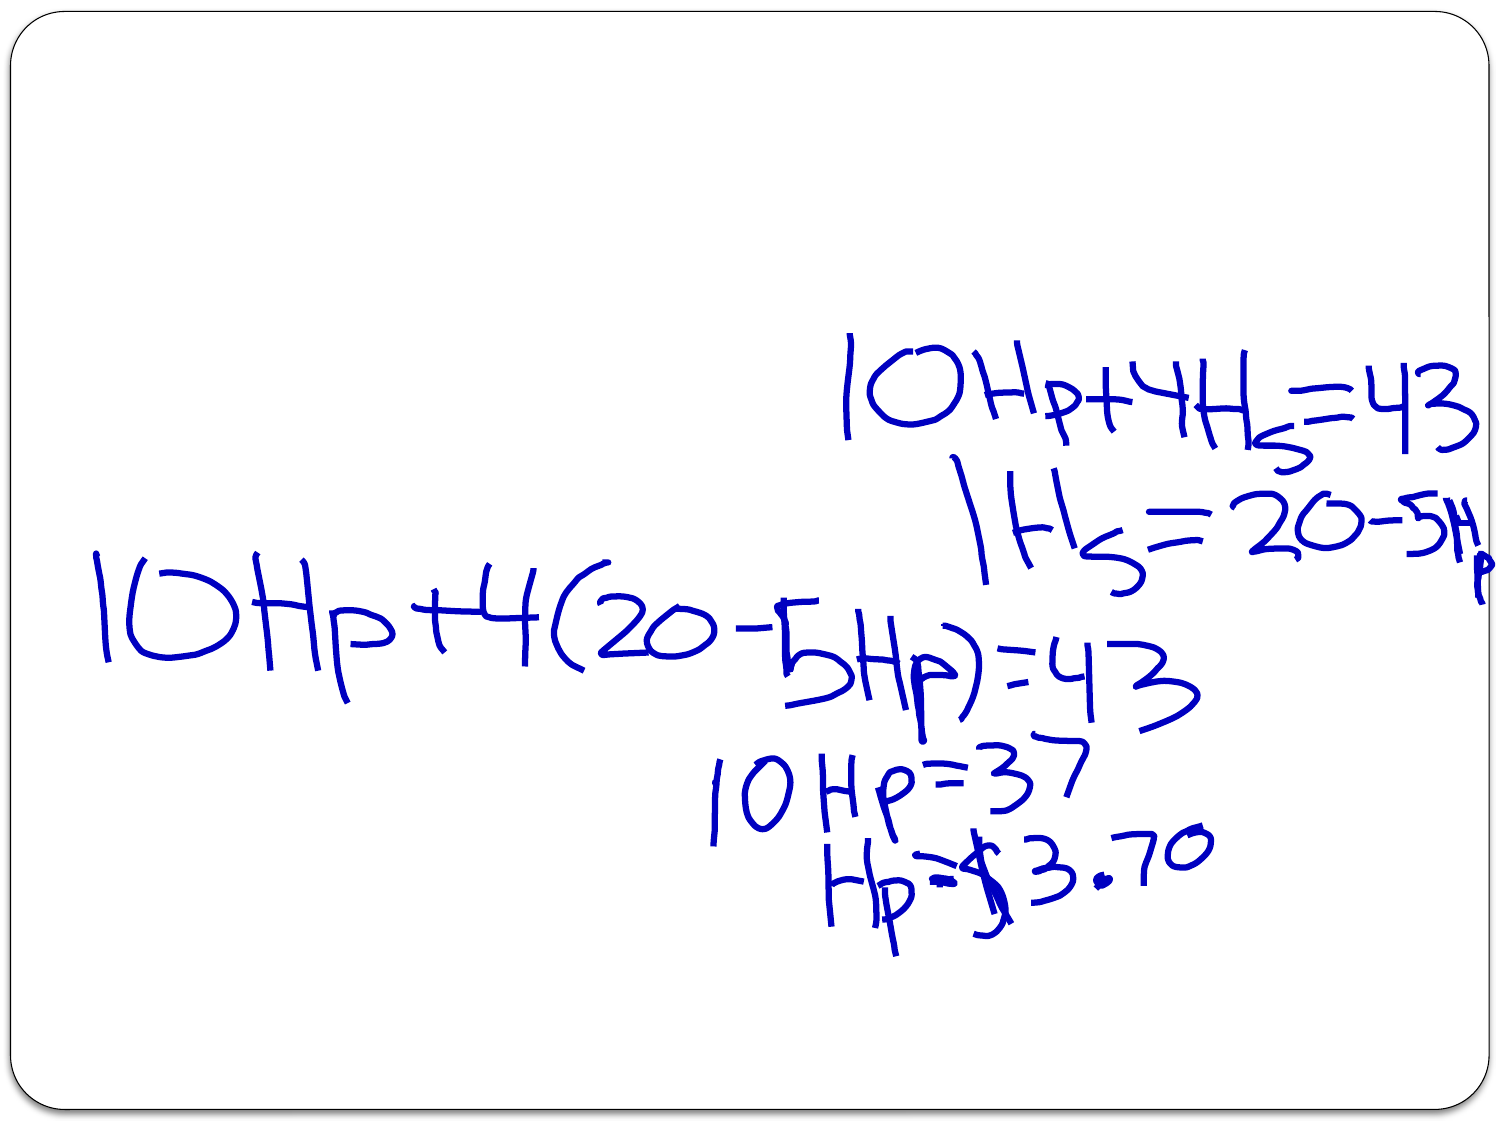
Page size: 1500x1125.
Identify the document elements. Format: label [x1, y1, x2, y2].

text_box [984, 391, 1025, 396]
text_box [1016, 533, 1032, 569]
text_box [744, 757, 792, 830]
text_box [1148, 511, 1212, 516]
text_box [783, 621, 789, 677]
text_box [599, 595, 649, 656]
text_box [1231, 492, 1300, 561]
text_box [262, 604, 272, 671]
text_box [845, 333, 852, 441]
text_box [1195, 404, 1244, 412]
text_box [1052, 468, 1076, 549]
text_box [524, 568, 535, 667]
text_box [895, 664, 907, 711]
text_box [850, 754, 855, 792]
text_box [1476, 553, 1484, 605]
text_box [1009, 471, 1023, 530]
text_box [1202, 358, 1210, 406]
text_box [935, 782, 964, 786]
text_box [889, 615, 899, 662]
text_box [1086, 398, 1133, 403]
text_box [988, 395, 997, 420]
text_box [735, 626, 773, 630]
text_box [1007, 681, 1029, 687]
text_box [1368, 365, 1404, 410]
text_box [1057, 415, 1068, 446]
text_box [1290, 385, 1353, 392]
text_box [1016, 340, 1035, 414]
text_box [434, 611, 446, 653]
text_box [332, 616, 349, 704]
text_box [553, 561, 610, 672]
text_box [1202, 410, 1217, 449]
text_box [1445, 497, 1454, 530]
text_box [1012, 526, 1053, 534]
text_box [1111, 833, 1155, 886]
text_box [254, 552, 265, 602]
text_box [1107, 643, 1199, 732]
text_box [830, 878, 864, 887]
text_box [1045, 383, 1080, 417]
text_box [983, 844, 1000, 873]
text_box [1242, 349, 1250, 451]
text_box [973, 351, 990, 393]
text_box [482, 563, 524, 620]
text_box [888, 919, 897, 957]
text_box [1105, 367, 1110, 398]
text_box [951, 456, 987, 585]
text_box [862, 661, 871, 701]
text_box [857, 608, 865, 657]
text_box [1417, 364, 1477, 451]
text_box [865, 838, 878, 929]
text_box [1032, 733, 1088, 798]
text_box [1463, 499, 1473, 522]
text_box [973, 884, 1006, 937]
text_box [1175, 361, 1186, 438]
text_box [1297, 492, 1363, 549]
text_box [922, 762, 968, 769]
text_box [332, 609, 394, 646]
text_box [1481, 553, 1493, 573]
text_box [530, 608, 539, 619]
text_box [300, 559, 319, 671]
text_box [972, 828, 996, 915]
text_box [776, 599, 853, 707]
text_box [646, 605, 716, 658]
text_box [128, 557, 237, 659]
text_box [825, 788, 855, 794]
text_box [929, 876, 956, 885]
text_box [1369, 519, 1403, 523]
text_box [826, 843, 833, 927]
text_box [1254, 425, 1311, 474]
text_box [911, 656, 951, 743]
text_box [432, 588, 437, 607]
text_box [851, 793, 857, 818]
text_box [1024, 837, 1074, 904]
text_box [820, 753, 829, 833]
text_box [1095, 873, 1111, 890]
text_box [1051, 636, 1085, 680]
text_box [413, 605, 482, 613]
text_box [1086, 642, 1093, 723]
text_box [1304, 416, 1354, 423]
text_box [978, 744, 1031, 813]
text_box [868, 346, 962, 426]
text_box [877, 879, 913, 921]
text_box [95, 552, 110, 663]
text_box [1105, 401, 1115, 433]
text_box [1131, 361, 1180, 398]
text_box [1082, 529, 1144, 595]
text_box [978, 836, 1013, 925]
text_box [997, 647, 1036, 654]
text_box [942, 625, 980, 721]
text_box [877, 768, 913, 842]
text_box [914, 852, 957, 867]
text_box [251, 601, 310, 609]
text_box [712, 759, 722, 847]
text_box [1400, 492, 1446, 555]
text_box [1166, 824, 1212, 869]
text_box [1147, 539, 1203, 551]
text_box [1471, 524, 1480, 546]
text_box [961, 851, 982, 875]
text_box [1448, 499, 1461, 563]
text_box [856, 657, 900, 665]
